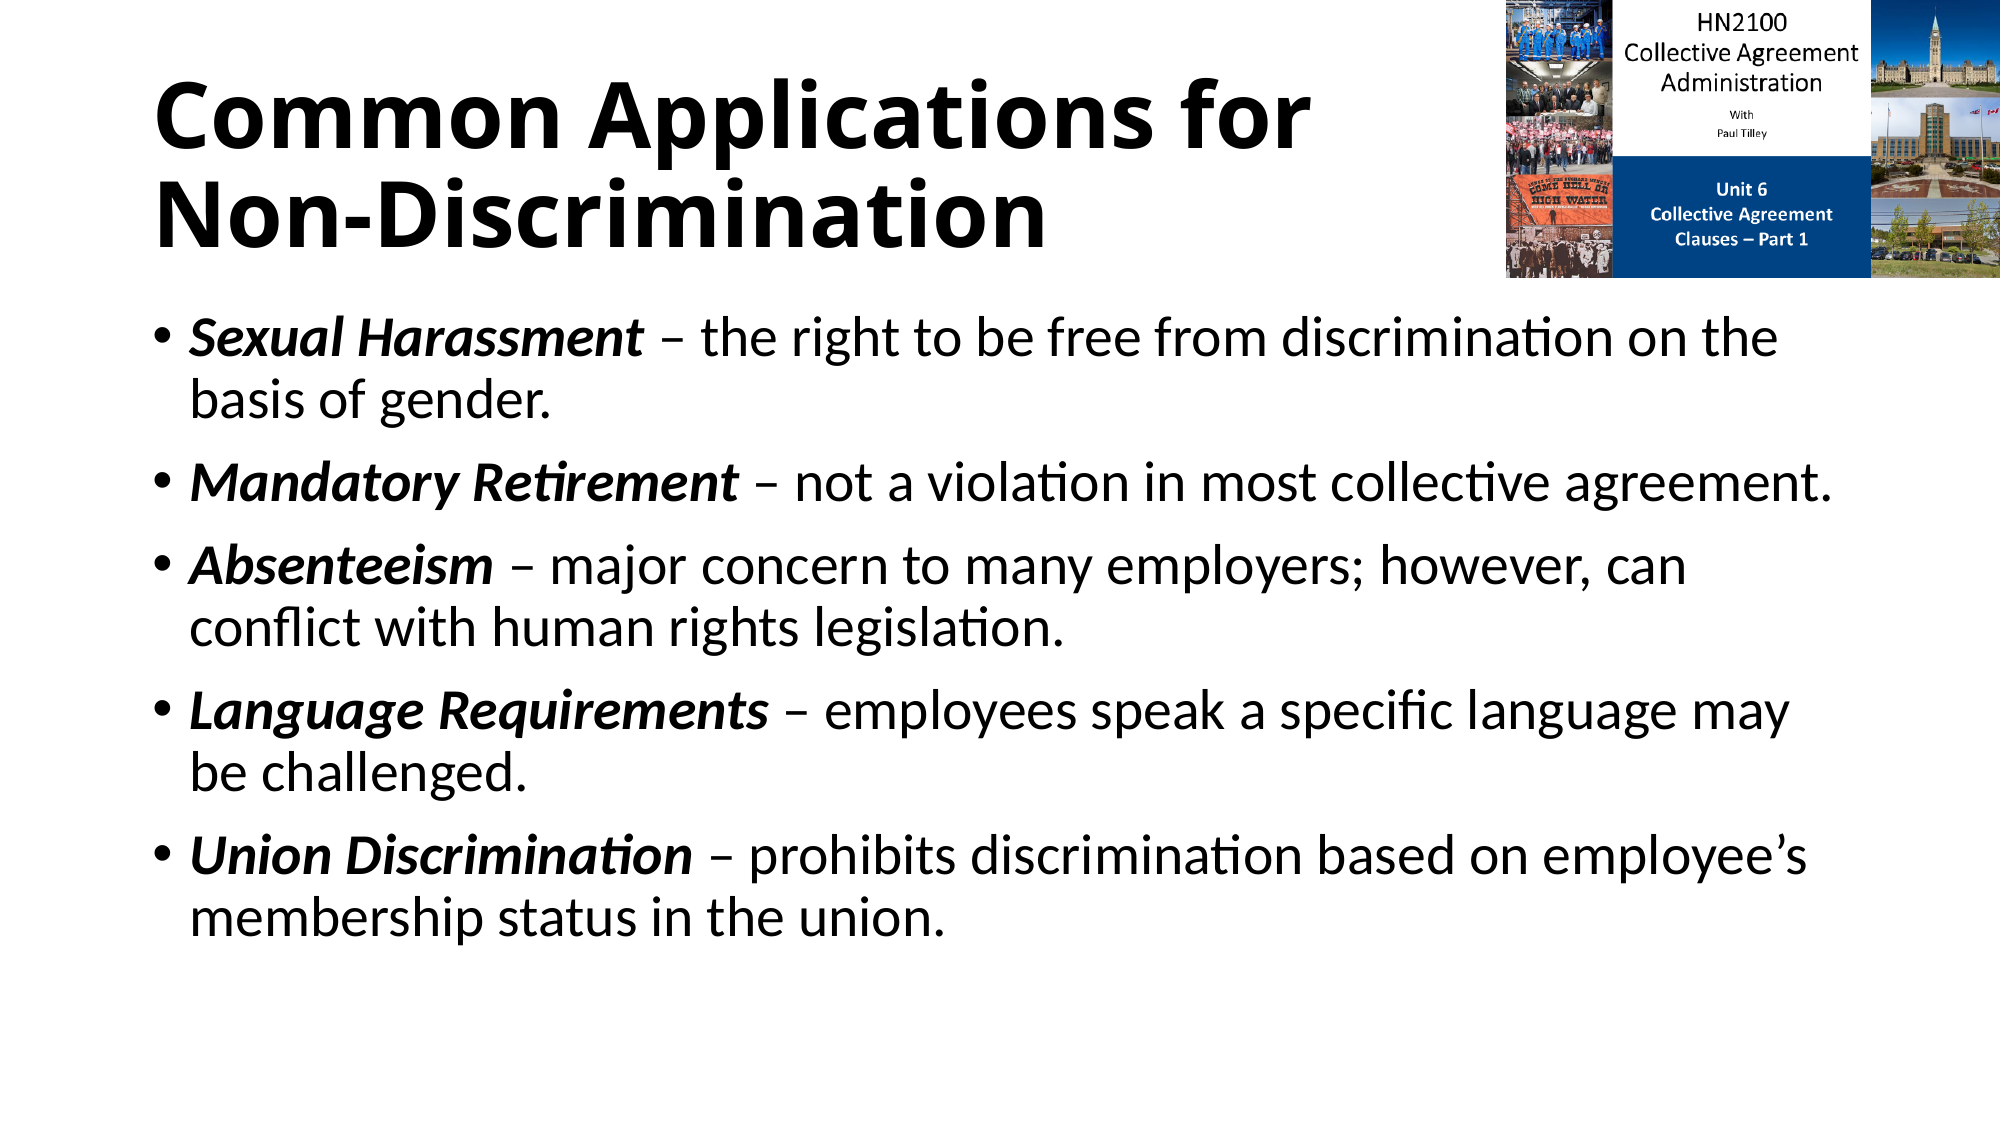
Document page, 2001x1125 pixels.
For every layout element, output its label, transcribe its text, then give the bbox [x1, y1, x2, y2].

title Common Applications for Non-Discrimination [137, 59, 1506, 278]
picture [1506, 0, 2000, 278]
list Sexual Harassment – the right to be free from discrimination on the basis of gender. Mandatory Retirement – not a violation in most collective agreement. Absenteeism – major concern to many employers; however, can conflict with human rights legislation. Language Requirements – employees speak a specific language may be challenged. Union Discrimination – prohibits discrimination based on employee’s membership status in the union. [137, 299, 1863, 1014]
